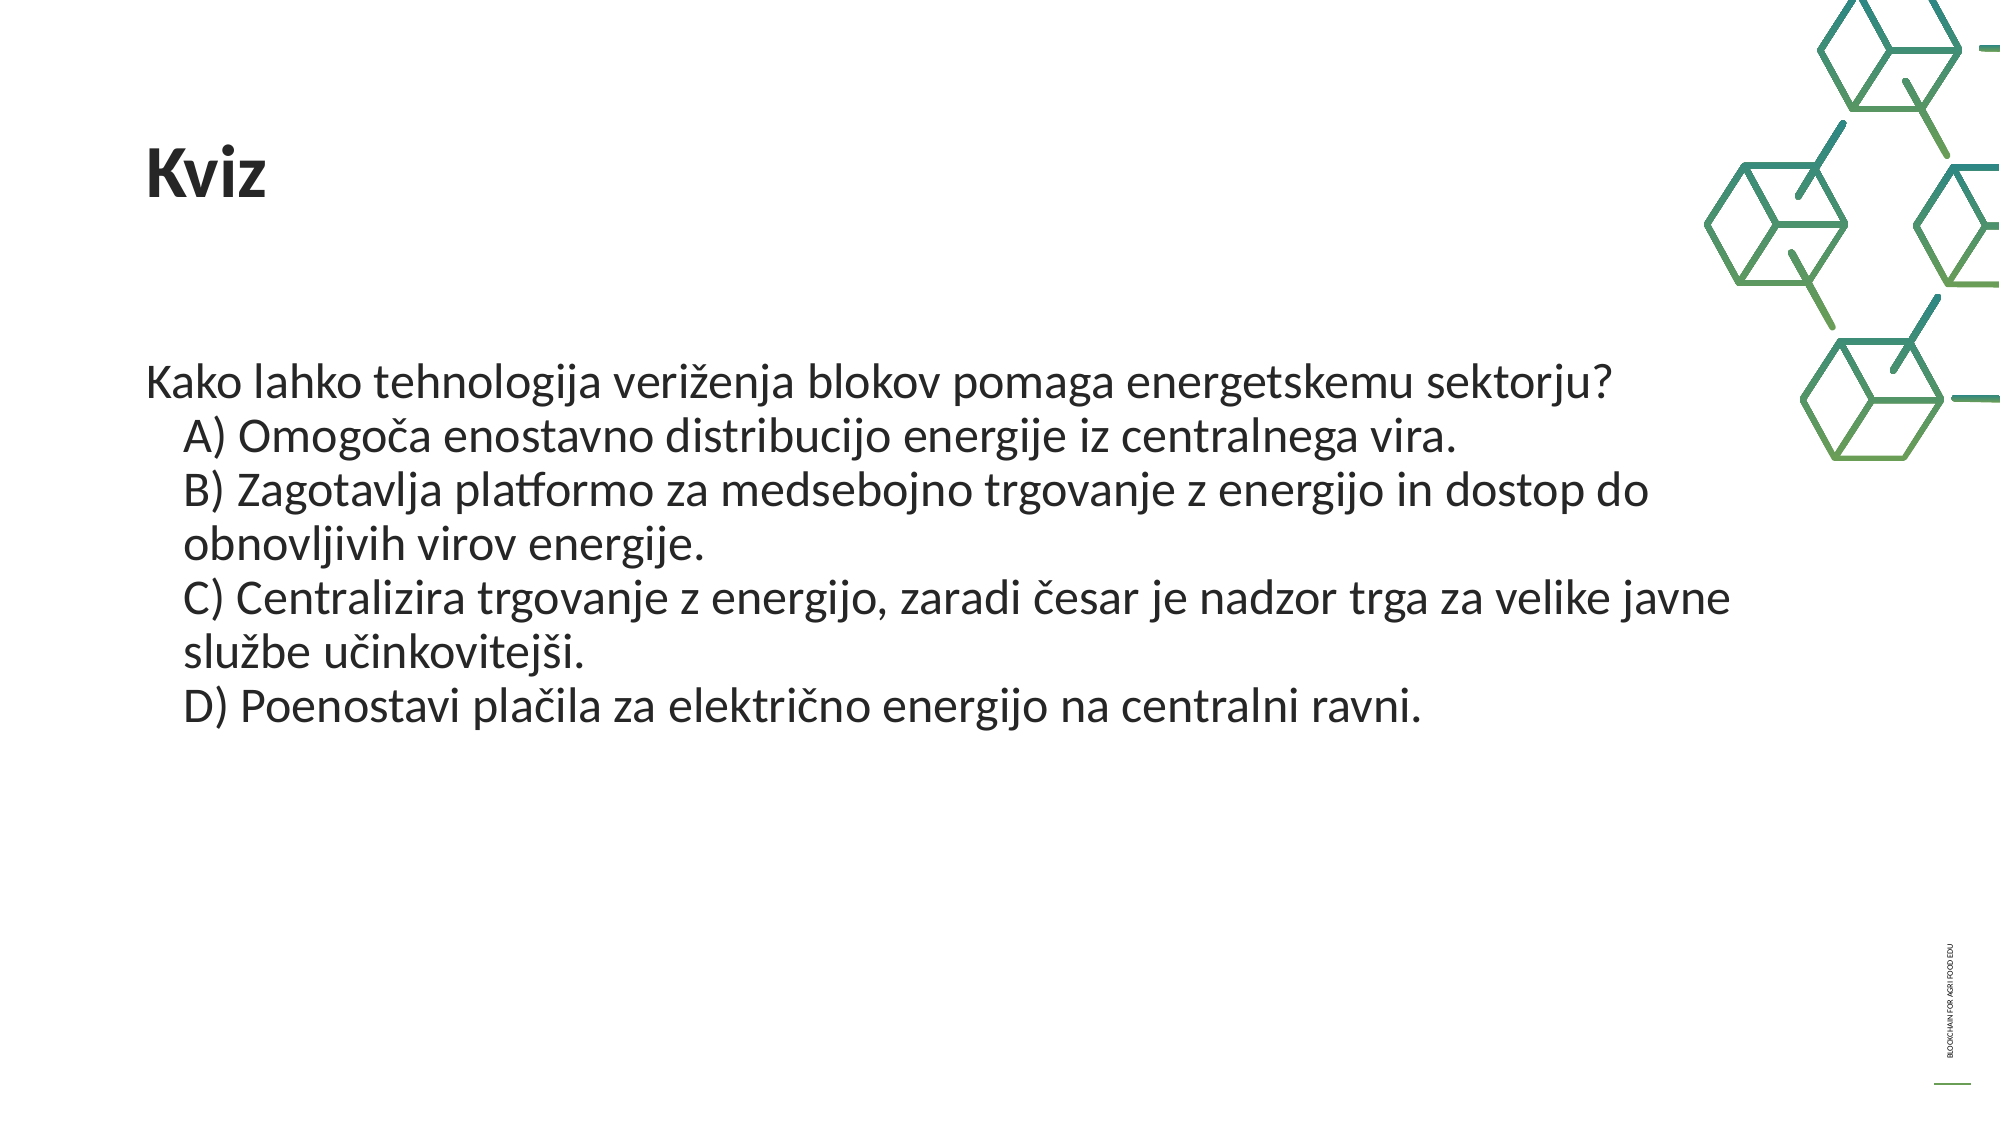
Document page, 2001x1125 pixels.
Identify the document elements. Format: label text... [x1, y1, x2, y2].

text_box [1703, 0, 2000, 462]
list Kako lahko tehnologija veriženja blokov pomaga energetskemu sektorju? A) Omogoča enostavno distribucijo energije iz centralnega vira. B) Zagotavlja platformo za medsebojno trgovanje z energijo in dostop do obnovljivih virov energije. C) Centralizira trgovanje z energijo, zaradi česar je nadzor trga za velike javne službe učinkovitejši. D) Poenostavi plačila za električno energijo na centralni ravni. [130, 348, 1869, 1035]
list Kviz [130, 124, 1698, 337]
